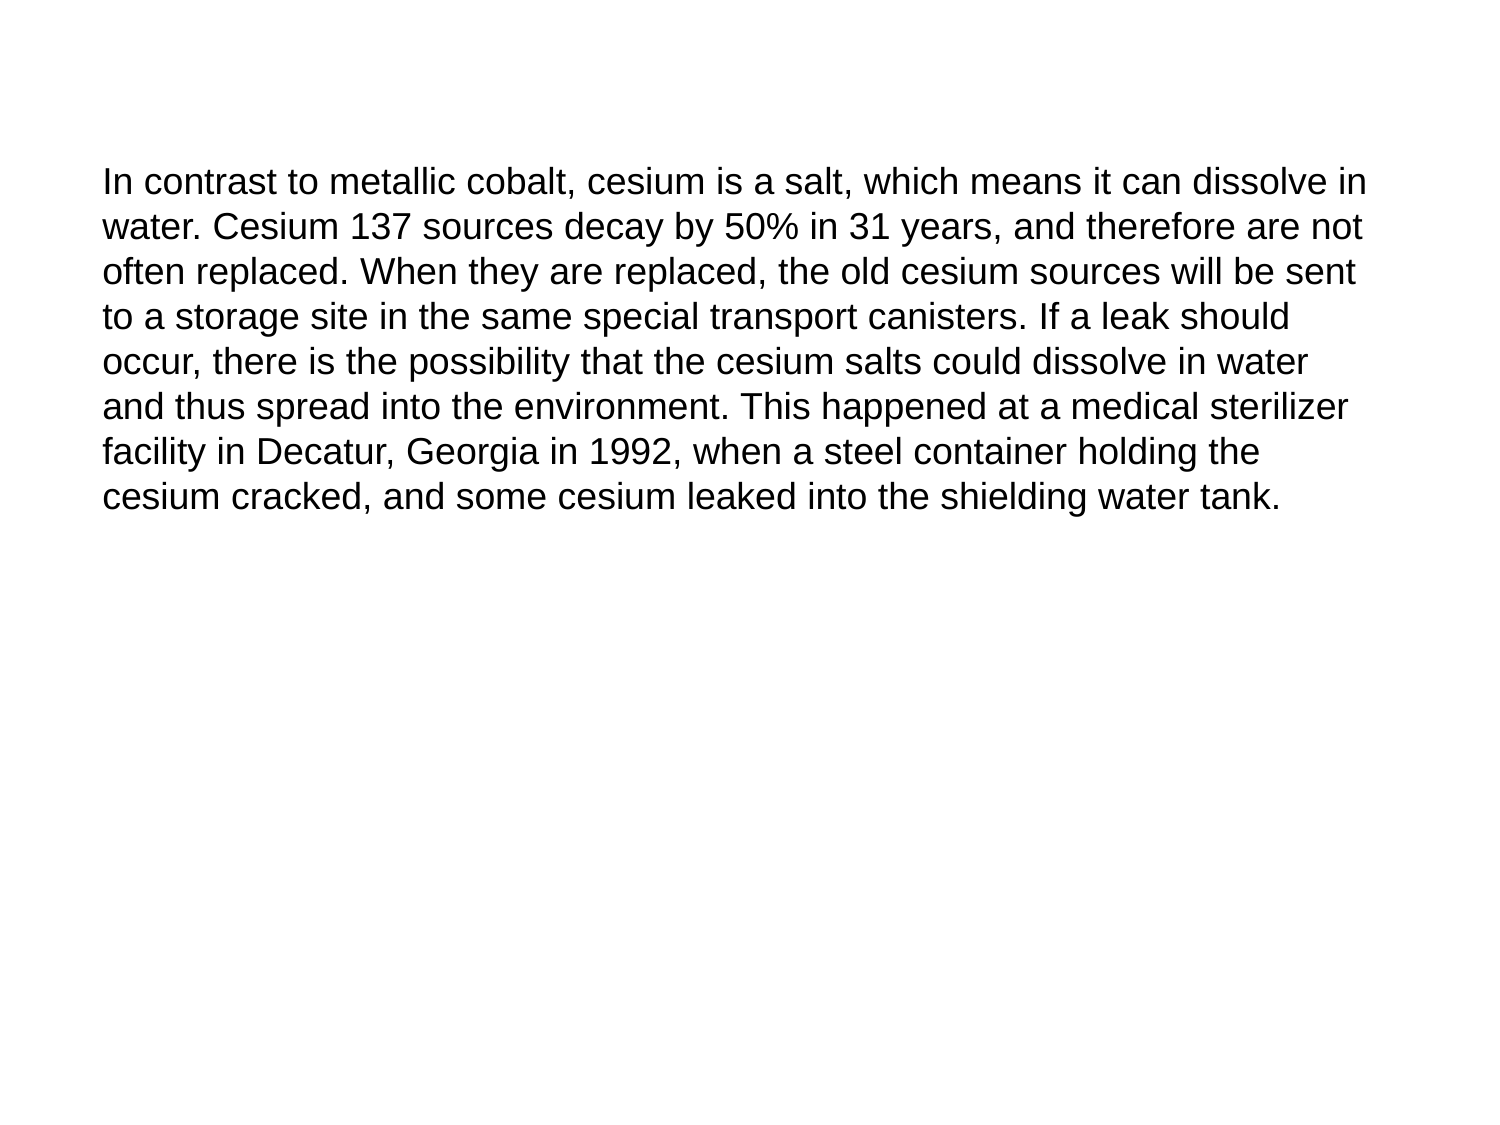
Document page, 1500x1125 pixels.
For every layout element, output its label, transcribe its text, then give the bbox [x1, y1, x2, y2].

text_box In contrast to metallic cobalt, cesium is a salt, which means it can dissolve in water. Cesium 137 sources decay by 50% in 31 years, and therefore are not often replaced. When they are replaced, the old cesium sources will be sent to a storage site in the same special transport canisters. If a leak should occur, there is the possibility that the cesium salts could dissolve in water and thus spread into the environment. This happened at a medical sterilizer facility in Decatur, Georgia in 1992, when a steel container holding the cesium cracked, and some cesium leaked into the shielding water tank. [87, 149, 1388, 589]
